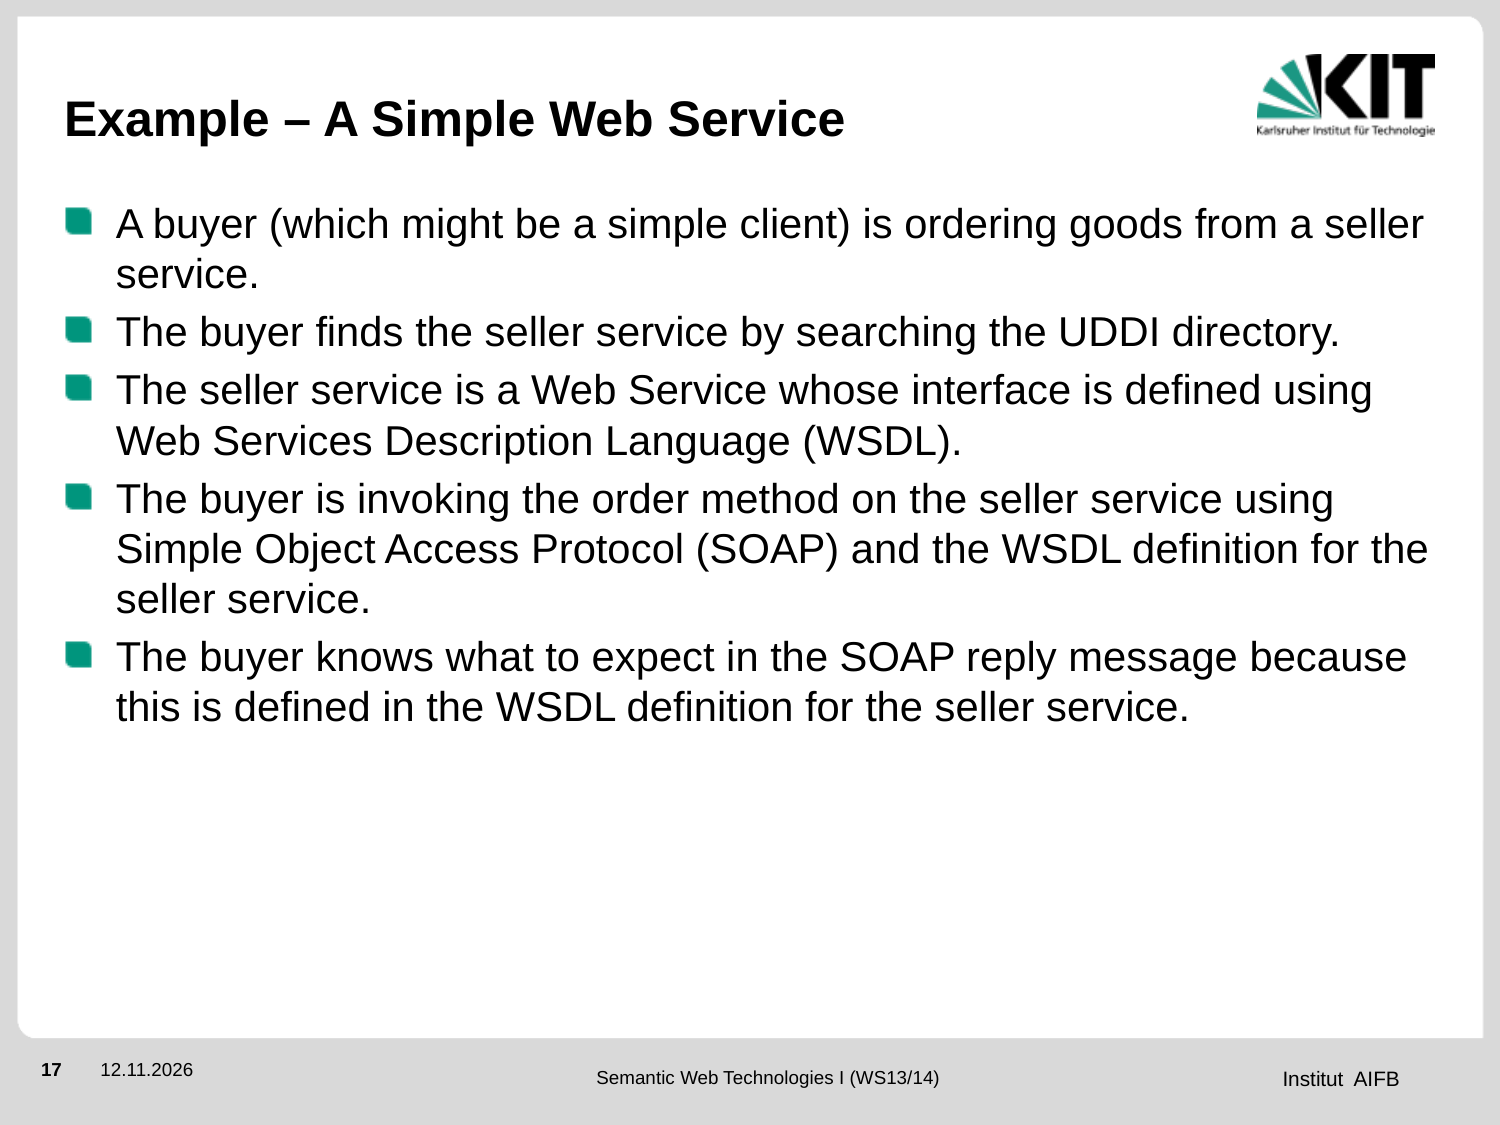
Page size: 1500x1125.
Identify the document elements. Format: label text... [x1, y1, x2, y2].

title Example – A Simple Web Service [64, 54, 1198, 147]
list A buyer (which might be a simple client) is ordering goods from a seller service. The buyer finds the seller service by searching the UDDI directory. The seller service is a Web Service whose interface is defined using Web Services Description Language (WSDL). The buyer is invoking the order method on the seller service using Simple Object Access Protocol (SOAP) and the WSDL definition for the seller service. The buyer knows what to expect in the SOAP reply message because this is defined in the WSDL definition for the seller service. [64, 196, 1436, 1000]
picture [0, 0, 1500, 1125]
